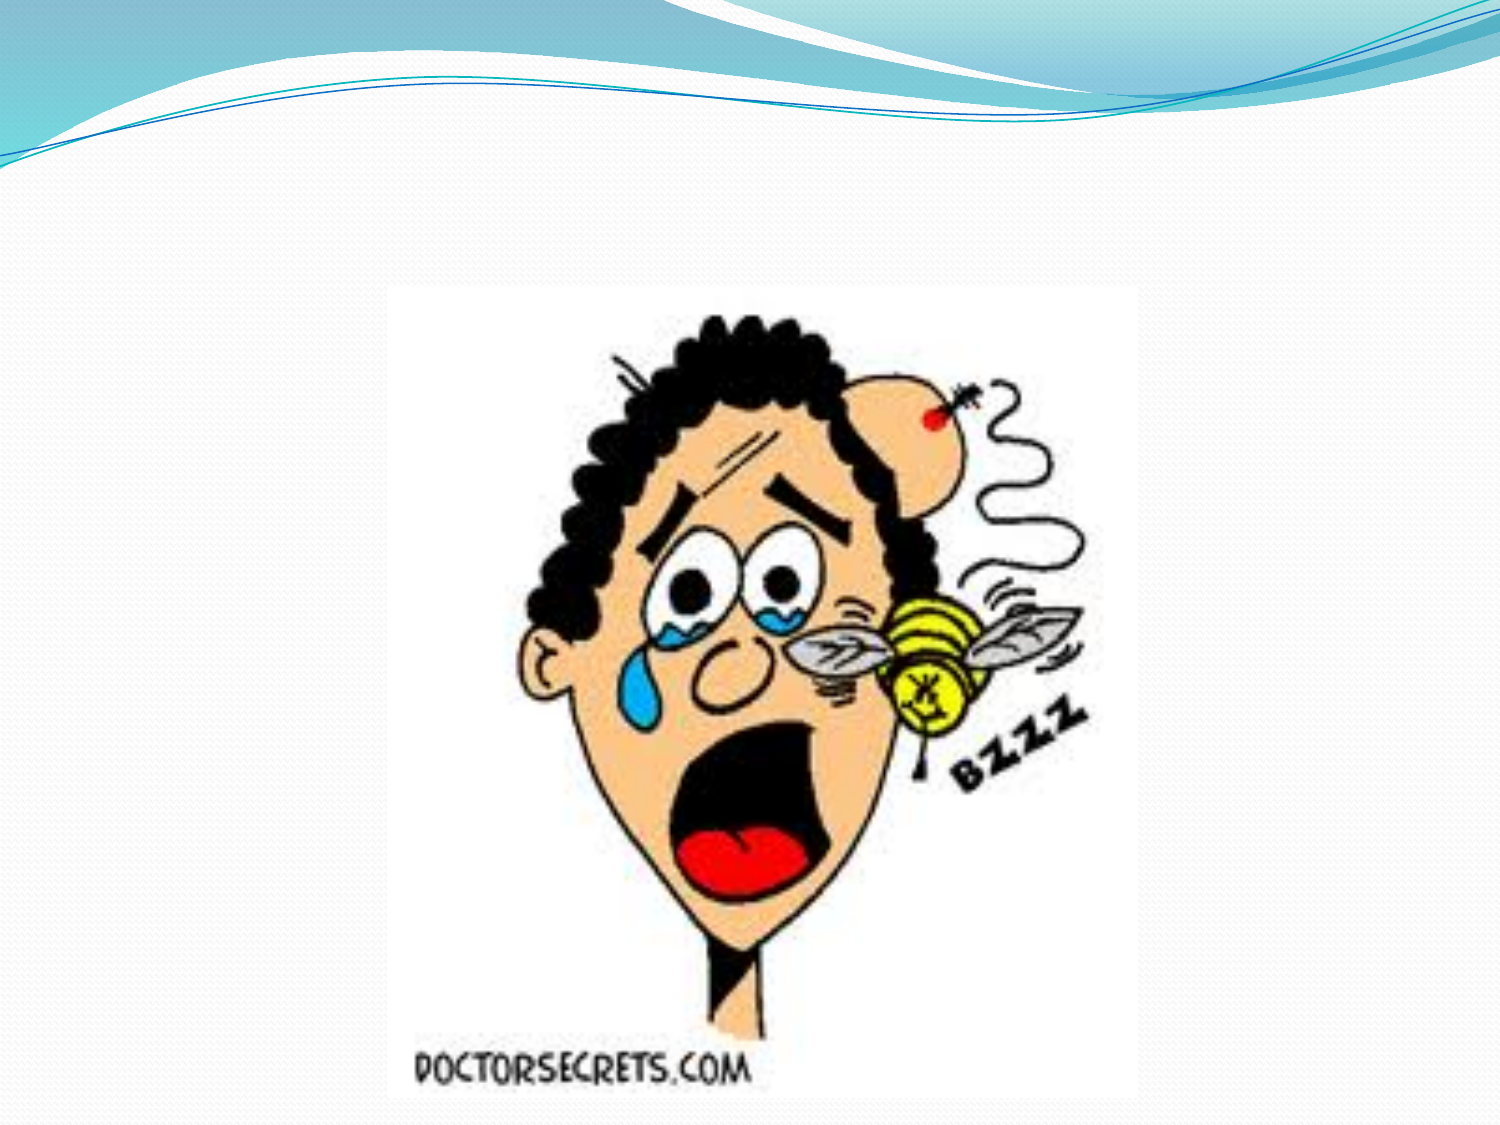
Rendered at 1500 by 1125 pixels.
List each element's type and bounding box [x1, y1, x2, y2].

list [387, 287, 1138, 1098]
